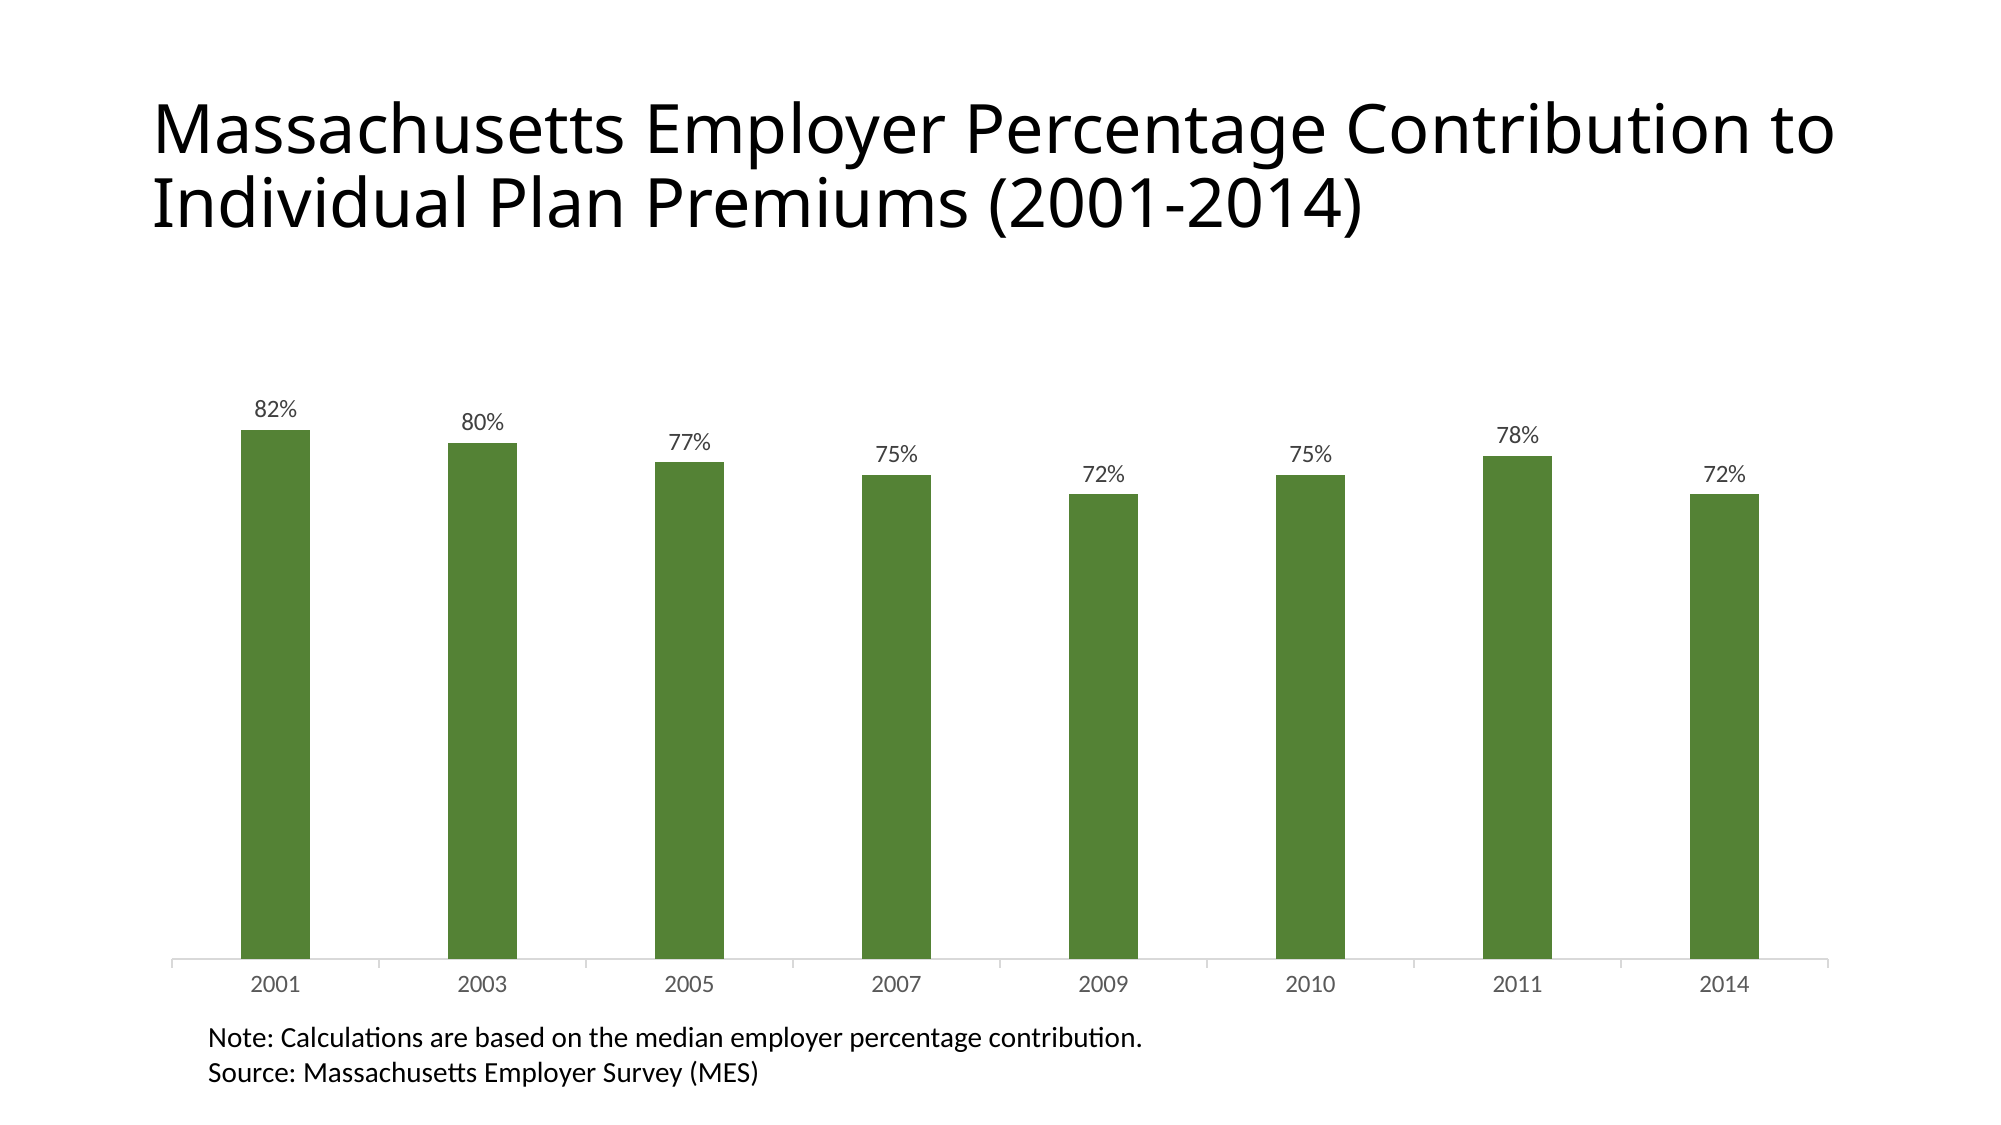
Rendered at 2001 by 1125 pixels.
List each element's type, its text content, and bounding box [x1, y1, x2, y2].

title Massachusetts Employer Percentage Contribution to Individual Plan Premiums (2001-2014) [137, 59, 1863, 278]
chart [137, 299, 1863, 1014]
text_box Note: Calculations are based on the median employer percentage contribution. Source: Massachusetts Employer Survey (MES) [193, 1014, 1807, 1097]
